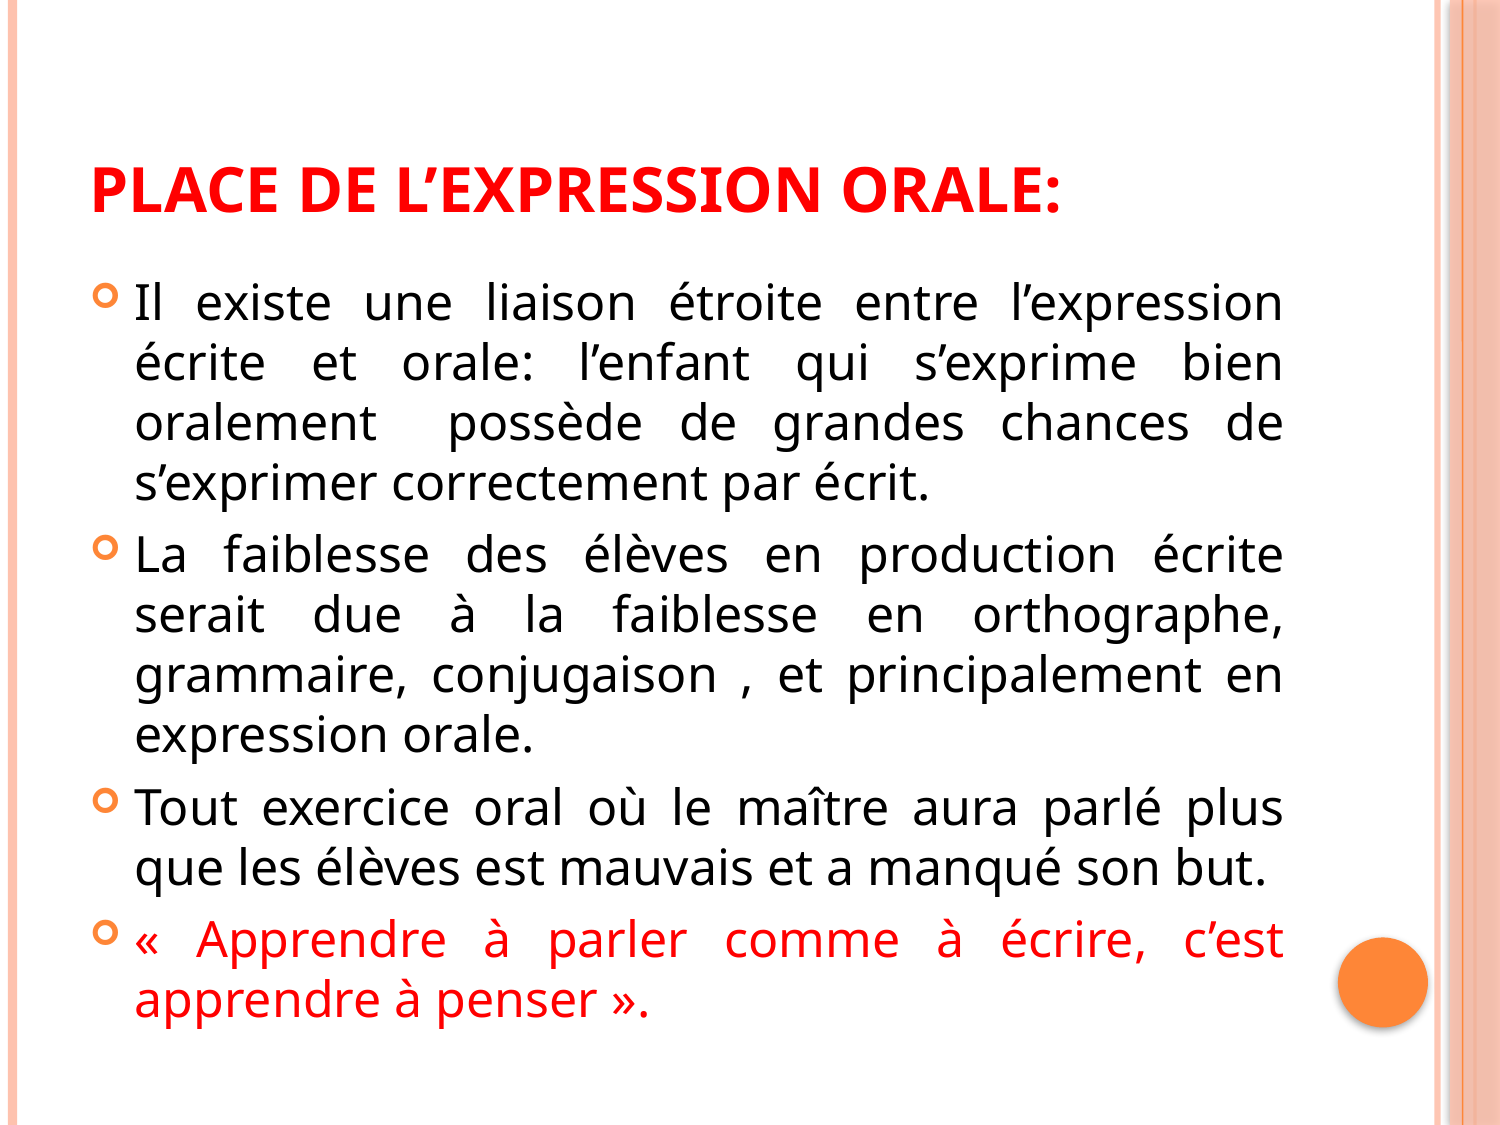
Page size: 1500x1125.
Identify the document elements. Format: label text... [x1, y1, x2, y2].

list Il existe une liaison étroite entre l’expression écrite et orale: l’enfant qui s’exprime bien oralement possède de grandes chances de s’exprimer correctement par écrit. La faiblesse des élèves en production écrite serait due à la faiblesse en orthographe, grammaire, conjugaison , et principalement en expression orale. Tout exercice oral où le maître aura parlé plus que les élèves est mauvais et a manqué son but. « Apprendre à parler comme à écrire, c’est apprendre à penser ». [75, 262, 1300, 1062]
title Place de l’expression orale: [75, 45, 1300, 233]
